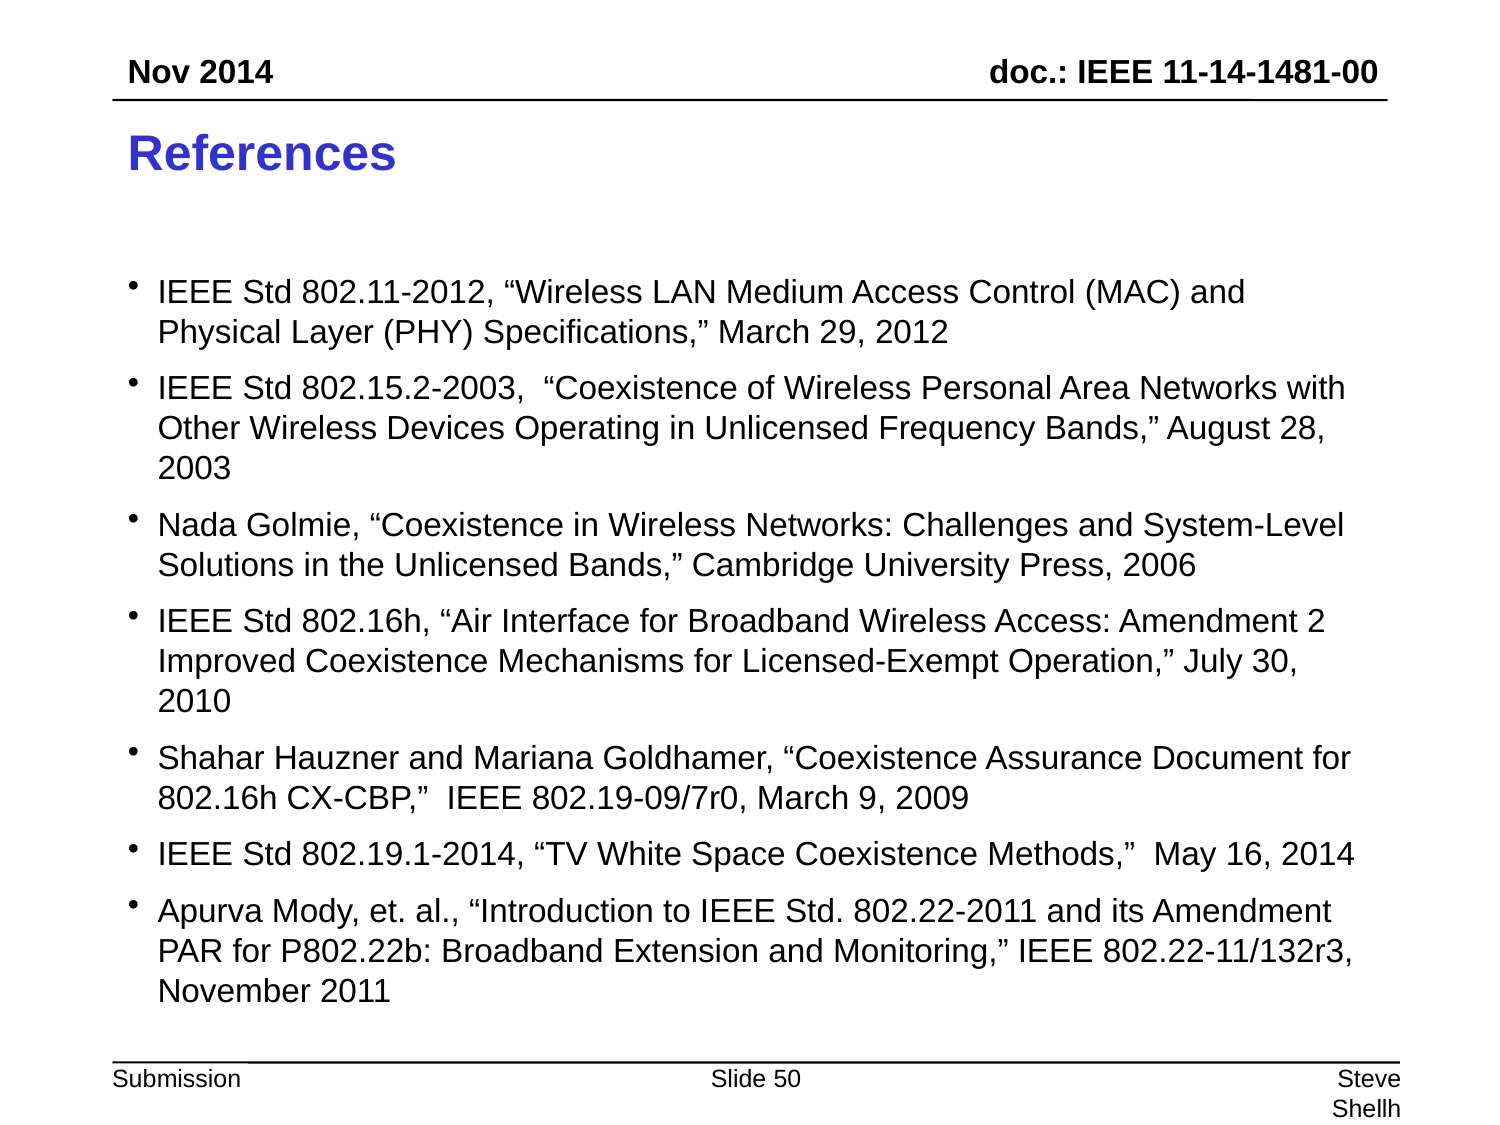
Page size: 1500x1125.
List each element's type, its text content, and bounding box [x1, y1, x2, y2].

list IEEE Std 802.11-2012, “Wireless LAN Medium Access Control (MAC) and Physical Layer (PHY) Specifications,” March 29, 2012 IEEE Std 802.15.2-2003, “Coexistence of Wireless Personal Area Networks with Other Wireless Devices Operating in Unlicensed Frequency Bands,” August 28, 2003 Nada Golmie, “Coexistence in Wireless Networks: Challenges and System-Level Solutions in the Unlicensed Bands,” Cambridge University Press, 2006 IEEE Std 802.16h, “Air Interface for Broadband Wireless Access: Amendment 2 Improved Coexistence Mechanisms for Licensed-Exempt Operation,” July 30, 2010 Shahar Hauzner and Mariana Goldhamer, “Coexistence Assurance Document for 802.16h CX-CBP,” IEEE 802.19-09/7r0, March 9, 2009 IEEE Std 802.19.1-2014, “TV White Space Coexistence Methods,” May 16, 2014 Apurva Mody, et. al., “Introduction to IEEE Std. 802.22-2011 and its Amendment PAR for P802.22b: Broadband Extension and Monitoring,” IEEE 802.22-11/132r3, November 2011 [112, 262, 1388, 938]
slide_number Slide 50 [709, 1061, 803, 1093]
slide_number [112, 40, 463, 101]
title References [112, 112, 1388, 262]
footer Steve Shellhammer, Qualcomm [1320, 1061, 1402, 1093]
